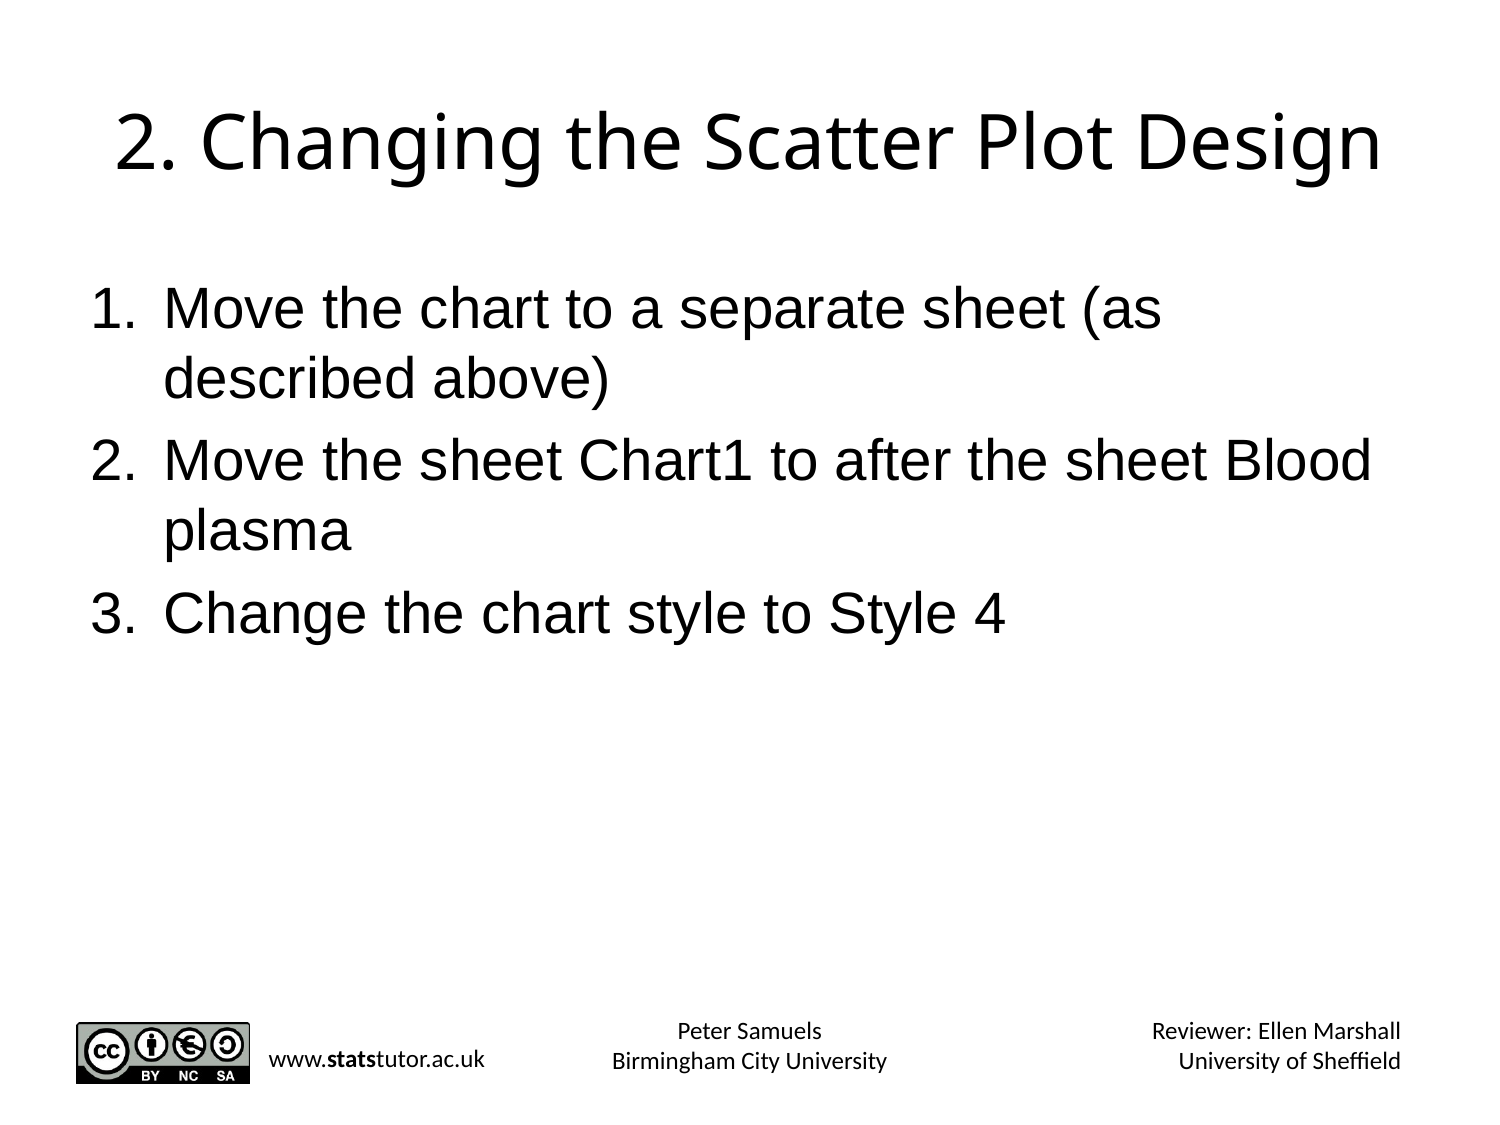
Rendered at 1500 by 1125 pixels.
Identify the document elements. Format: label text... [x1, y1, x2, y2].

picture [76, 1022, 251, 1084]
text_box Reviewer: Ellen Marshall University of Sheffield [1038, 1007, 1417, 1083]
list Move the chart to a separate sheet (as described above) Move the sheet Chart1 to after the sheet Blood plasma Change the chart style to Style 4 [75, 262, 1425, 1005]
title 2. Changing the Scatter Plot Design [75, 45, 1425, 233]
text_box www.statstutor.ac.uk [254, 1035, 550, 1080]
text_box Peter Samuels Birmingham City University [549, 1007, 951, 1083]
